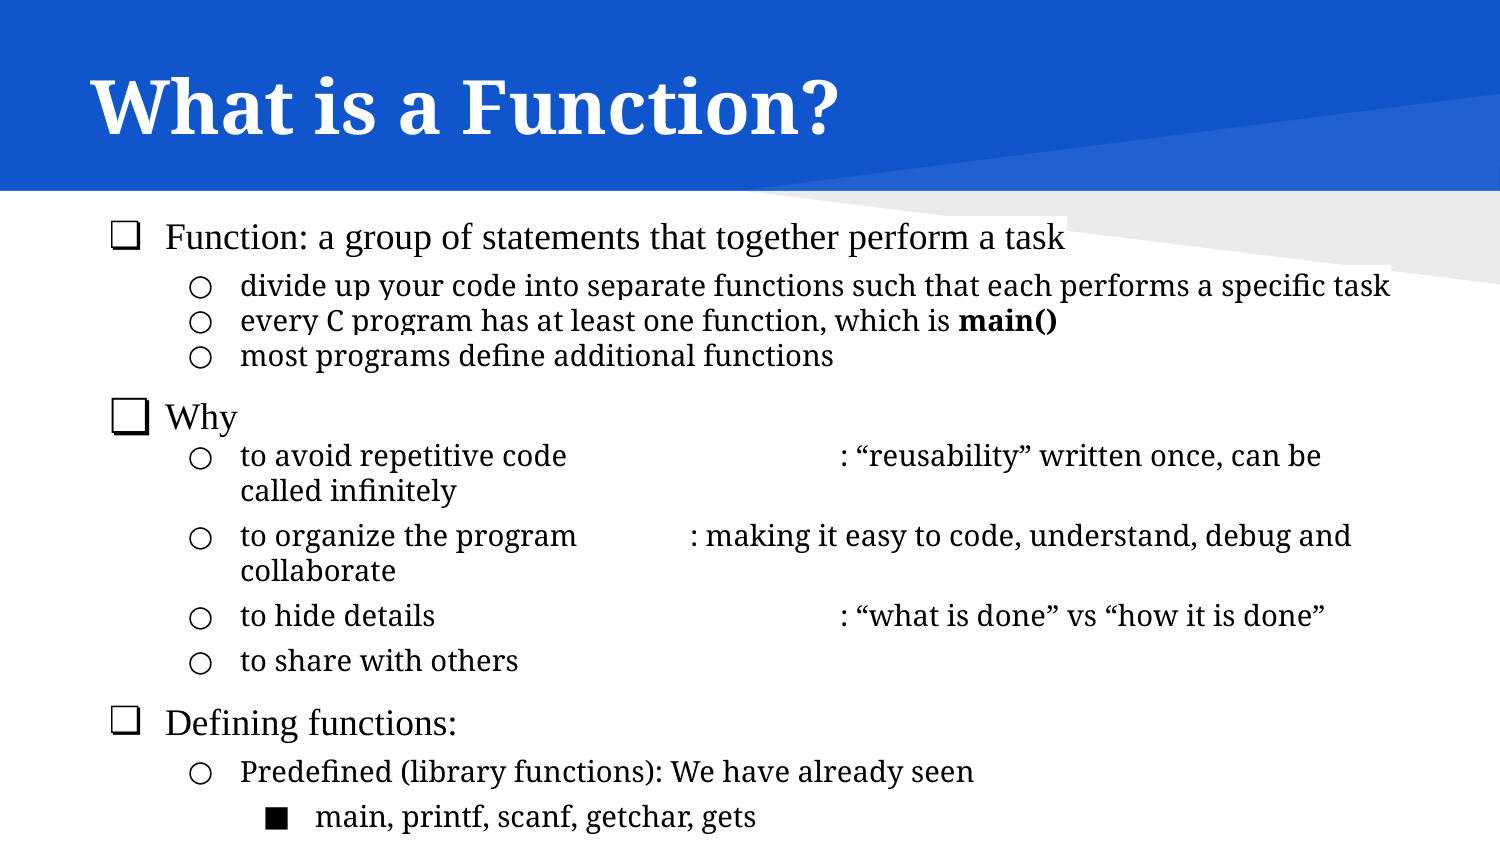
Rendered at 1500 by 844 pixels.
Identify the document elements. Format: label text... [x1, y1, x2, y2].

title What is a Function? [75, 33, 1425, 175]
list Function: a group of statements that together perform a task divide up your code into separate functions such that each performs a specific task every C program has at least one function, which is main() most programs define additional functions Why to avoid repetitive code : “reusability” written once, can be called infinitely to organize the program : making it easy to code, understand, debug and collaborate to hide details : “what is done” vs “how it is done” to share with others Defining functions: Predefined (library functions): We have already seen main, printf, scanf, getchar, gets User-defined [75, 196, 1425, 808]
